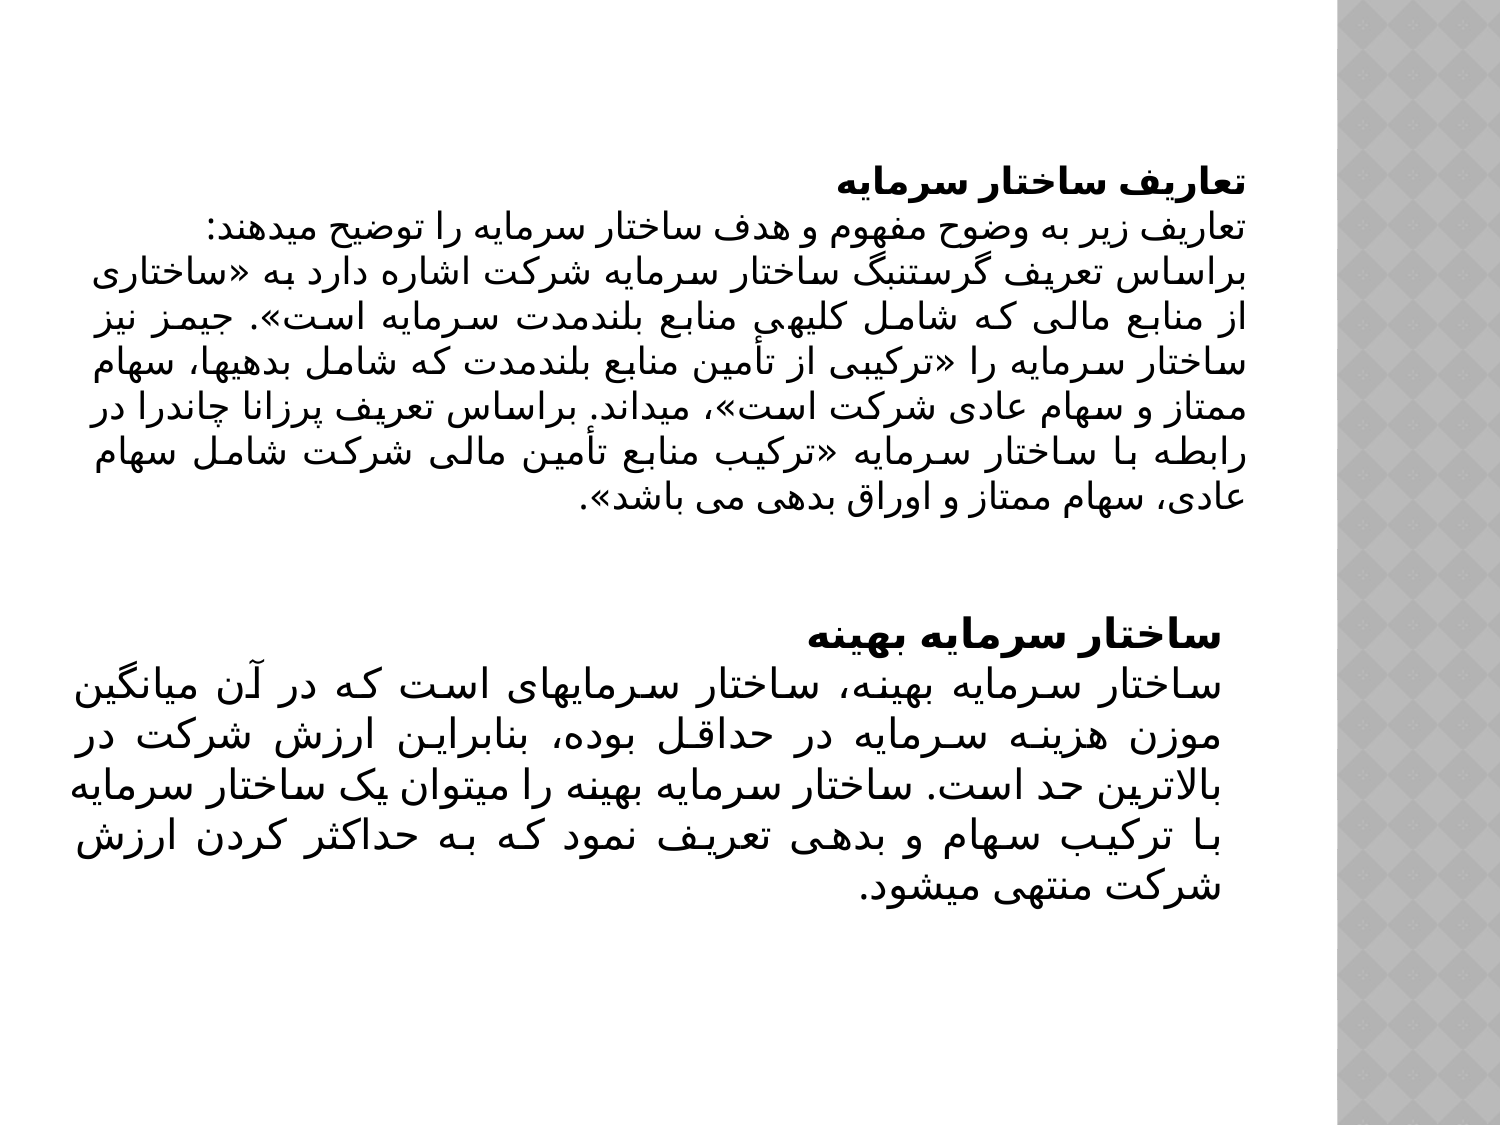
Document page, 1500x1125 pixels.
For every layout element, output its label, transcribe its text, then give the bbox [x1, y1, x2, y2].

text_box ساختار سرمایه بهینه ساختار سرمایه بهینه، ساختار سرمایه­ای است که در آن میانگین موزن هزینه سرمایه در حداقل بوده، بنابراین ارزش شرکت در بالاترین حد است. ساختار سرمایه بهینه را می­توان یک ساختار سرمایه با ترکیب سهام و بدهی تعریف نمود که به حداکثر کردن ارزش شرکت منتهی می­شود. [53, 599, 1238, 915]
text_box تعاریف ساختار سرمایه تعاریف زیر به وضوح مفهوم و هدف ساختار سرمایه را توضیح می­دهند: براساس تعریف گرستنبگ ساختار سرمایه شرکت اشاره دارد به «ساختاری از منابع مالی که شامل کلیه­ی منابع بلندمدت سرمایه است». جیمز نیز ساختار سرمایه را «ترکیبی از تأمین منابع بلندمدت که شامل بدهی­ها، سهام ممتاز و سهام عادی شرکت است»، می­داند. براساس تعریف پرزانا چاندرا در رابطه با ساختار سرمایه «ترکیب منابع تأمین مالی شرکت شامل سهام عادی، سهام ممتاز و اوراق بدهی می باشد». [74, 149, 1263, 525]
